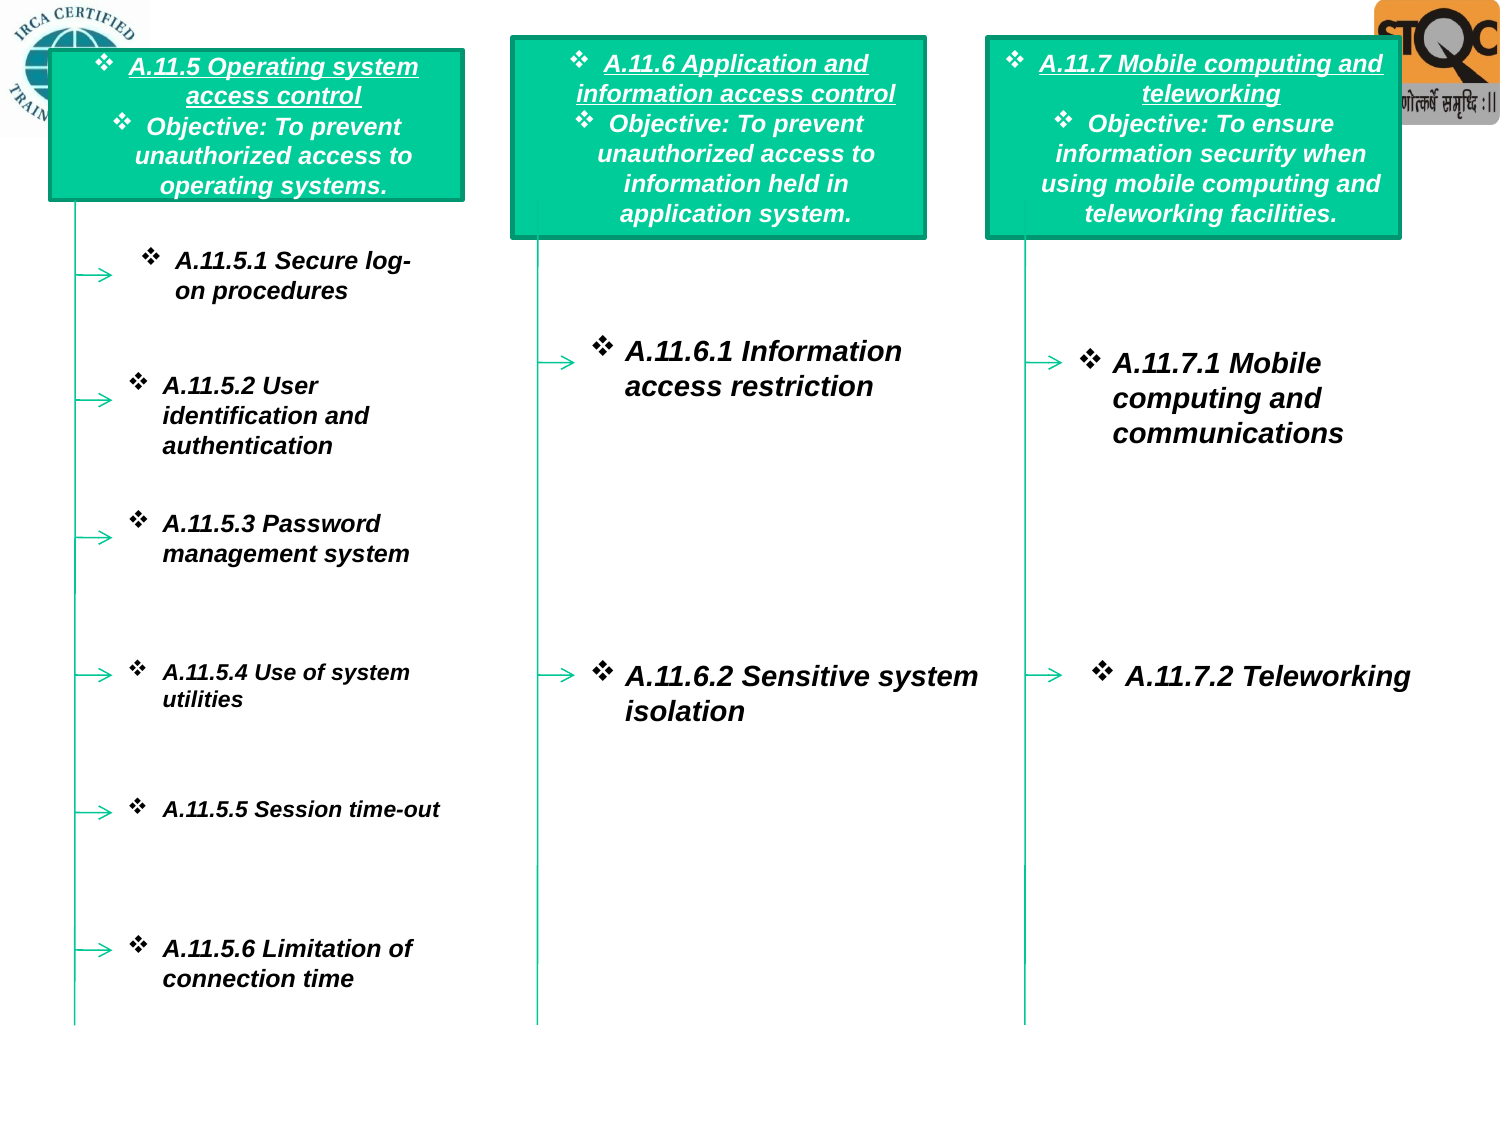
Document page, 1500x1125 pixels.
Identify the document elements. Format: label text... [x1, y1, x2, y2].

text_box A.11.6.2 Sensitive system isolation [574, 649, 1013, 735]
text_box A.11.6.1 Information access restriction [574, 324, 963, 410]
picture [0, 0, 150, 137]
text_box A.11.7.2 Teleworking [1074, 649, 1463, 700]
text_box A.11.7 Mobile computing and teleworking Objective: To ensure information security when using mobile computing and teleworking facilities. [985, 35, 1402, 240]
picture [1374, 0, 1500, 125]
text_box A.11.6 Application and information access control Objective: To prevent unauthorized access to information held in application system. [510, 35, 927, 240]
text_box A.11.5.3 Password management system [112, 499, 463, 575]
text_box A.11.5.6 Limitation of connection time [112, 924, 550, 1000]
text_box A.11.5.4 Use of system utilities [112, 649, 500, 720]
text_box A.11.7.1 Mobile computing and communications [1062, 337, 1438, 458]
text_box A.11.5 Operating system access control Objective: To prevent unauthorized access to operating systems. [48, 48, 465, 202]
text_box A.11.5.1 Secure log-on procedures [124, 237, 438, 313]
text_box A.11.5.2 User identification and authentication [112, 362, 463, 468]
text_box A.11.5.5 Session time-out [112, 787, 488, 830]
